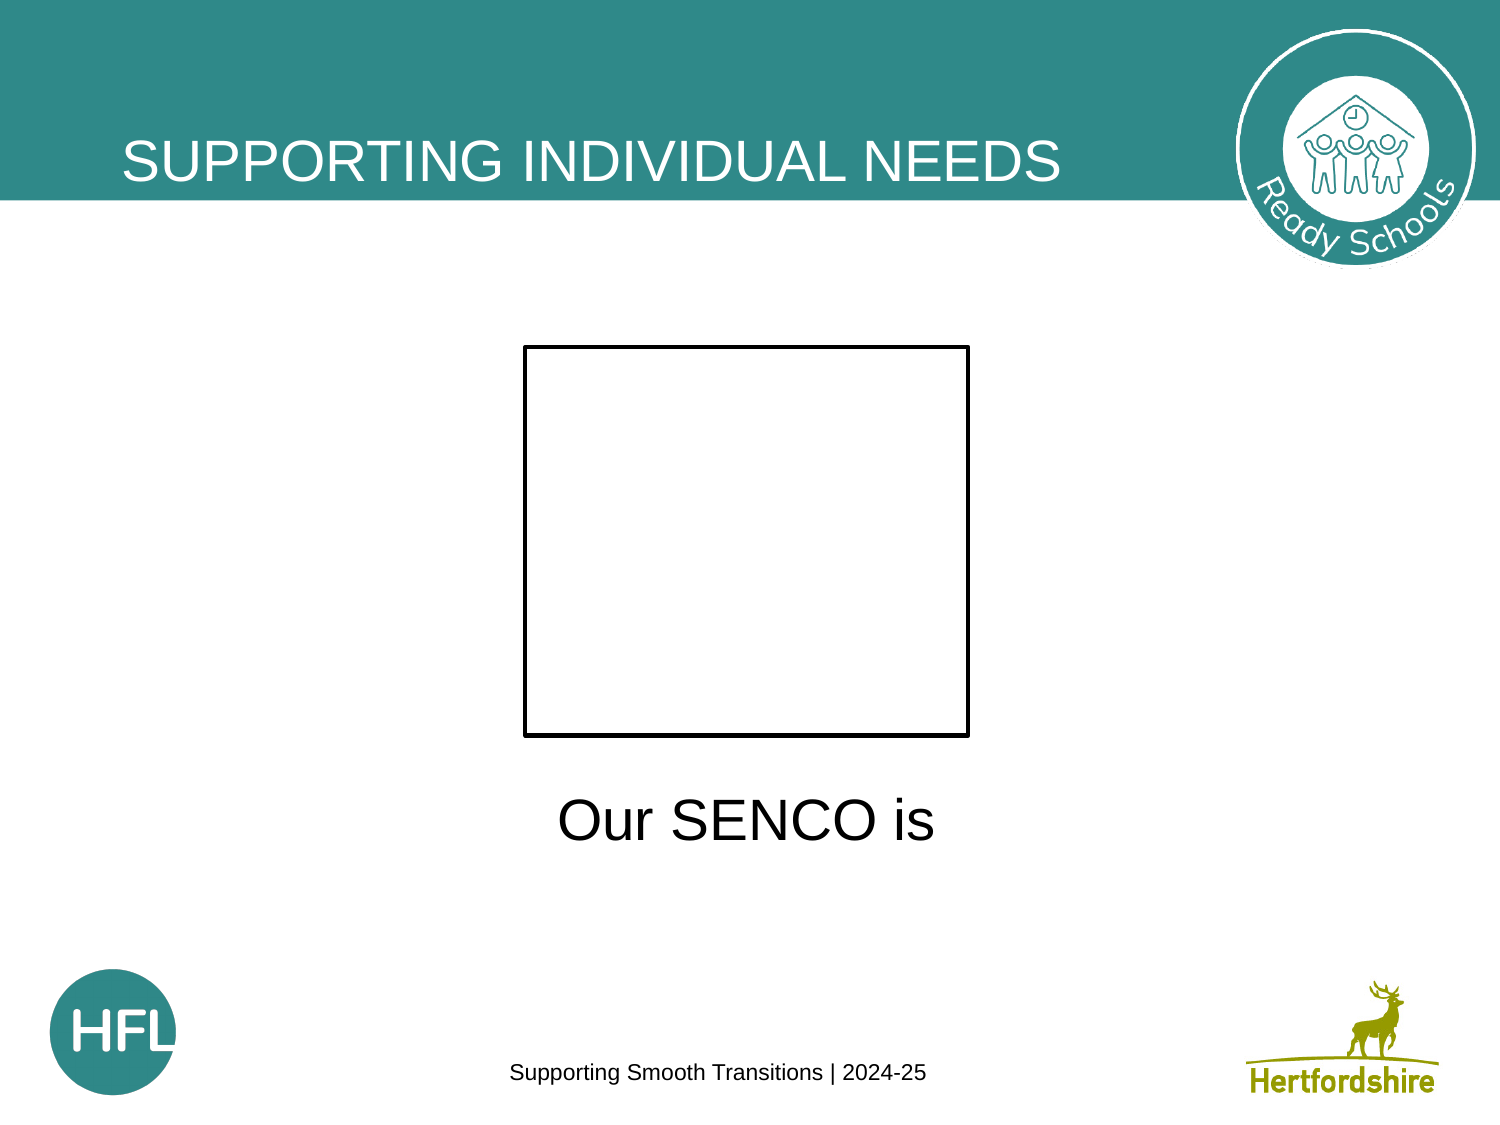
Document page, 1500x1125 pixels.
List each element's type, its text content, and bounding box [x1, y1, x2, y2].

text_box [523, 345, 970, 738]
title Supporting individual needs [106, 12, 1234, 201]
picture [1233, 26, 1478, 271]
picture [40, 963, 184, 1103]
list Our SENCO is [164, 774, 1330, 900]
picture [1197, 952, 1487, 1125]
